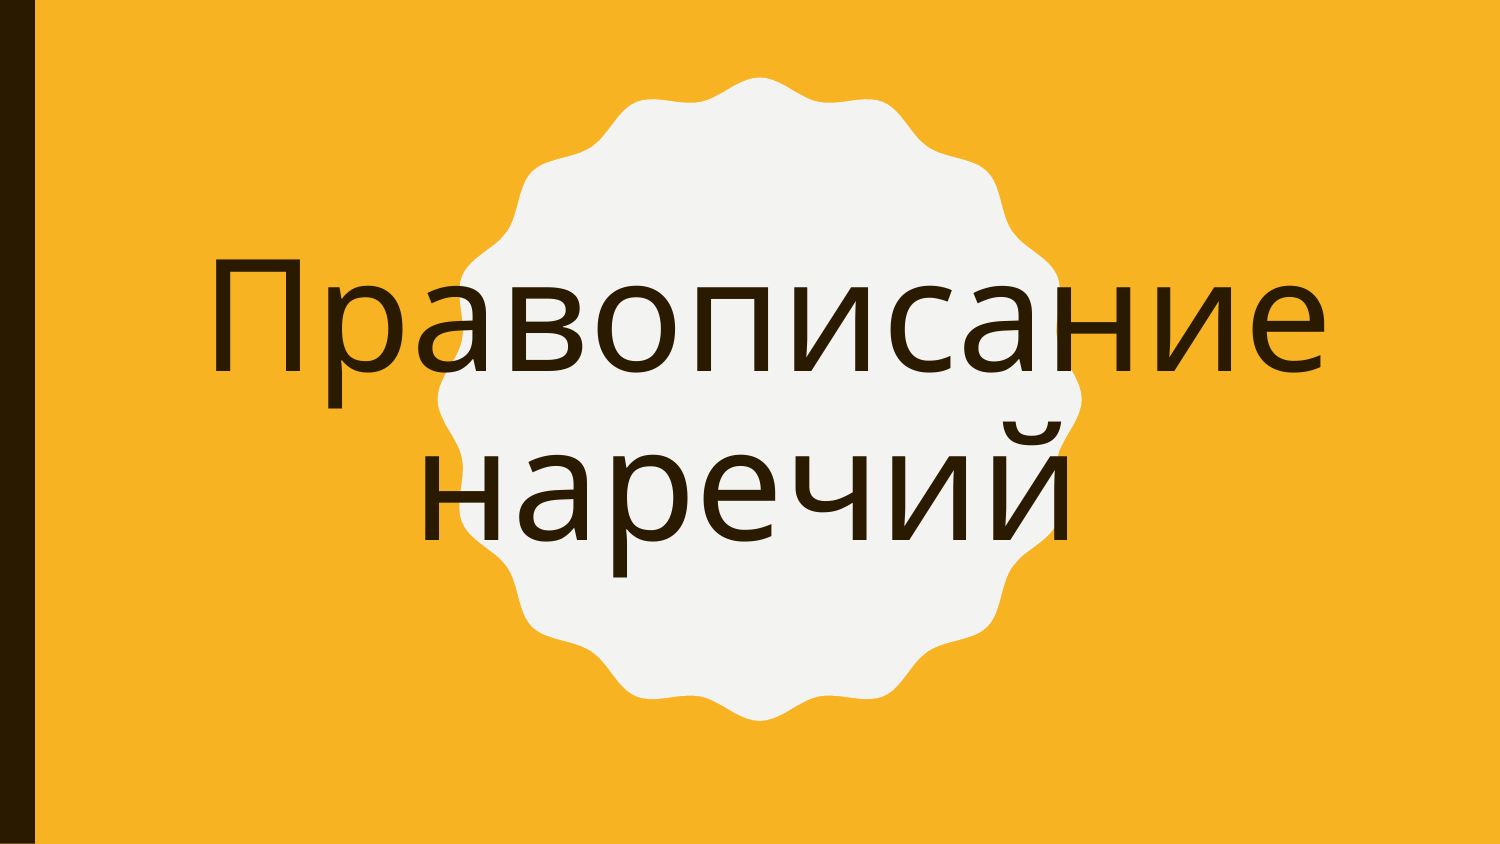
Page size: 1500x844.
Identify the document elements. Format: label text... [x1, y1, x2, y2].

title Правописание наречий [132, 135, 1403, 676]
